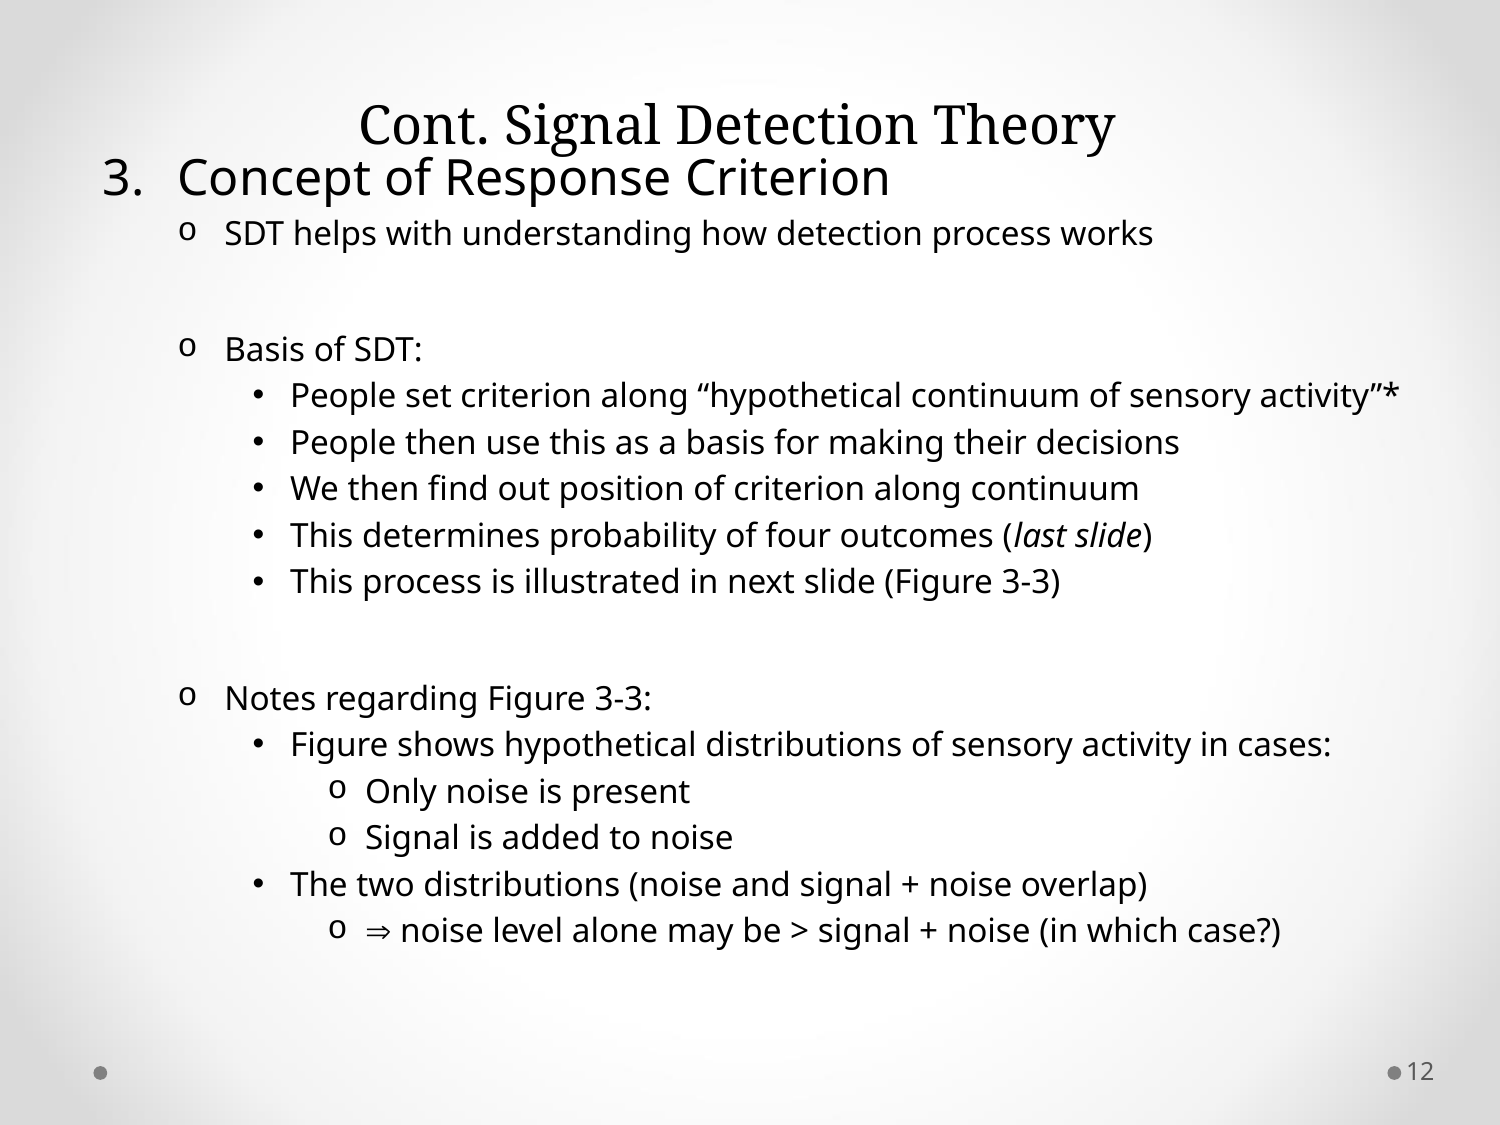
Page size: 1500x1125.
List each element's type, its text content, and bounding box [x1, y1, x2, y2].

list Concept of Response Criterion SDT helps with understanding how detection process works Basis of SDT: People set criterion along “hypothetical continuum of sensory activity”* People then use this as a basis for making their decisions We then find out position of criterion along continuum This determines probability of four outcomes (last slide) This process is illustrated in next slide (Figure 3-3) Notes regarding Figure 3-3: Figure shows hypothetical distributions of sensory activity in cases: Only noise is present Signal is added to noise The two distributions (noise and signal + noise overlap)  noise level alone may be > signal + noise (in which case?) [87, 137, 1463, 1113]
title Cont. Signal Detection Theory [62, 62, 1413, 163]
slide_number 12 [1401, 1042, 1494, 1103]
picture [0, 1, 1500, 1125]
